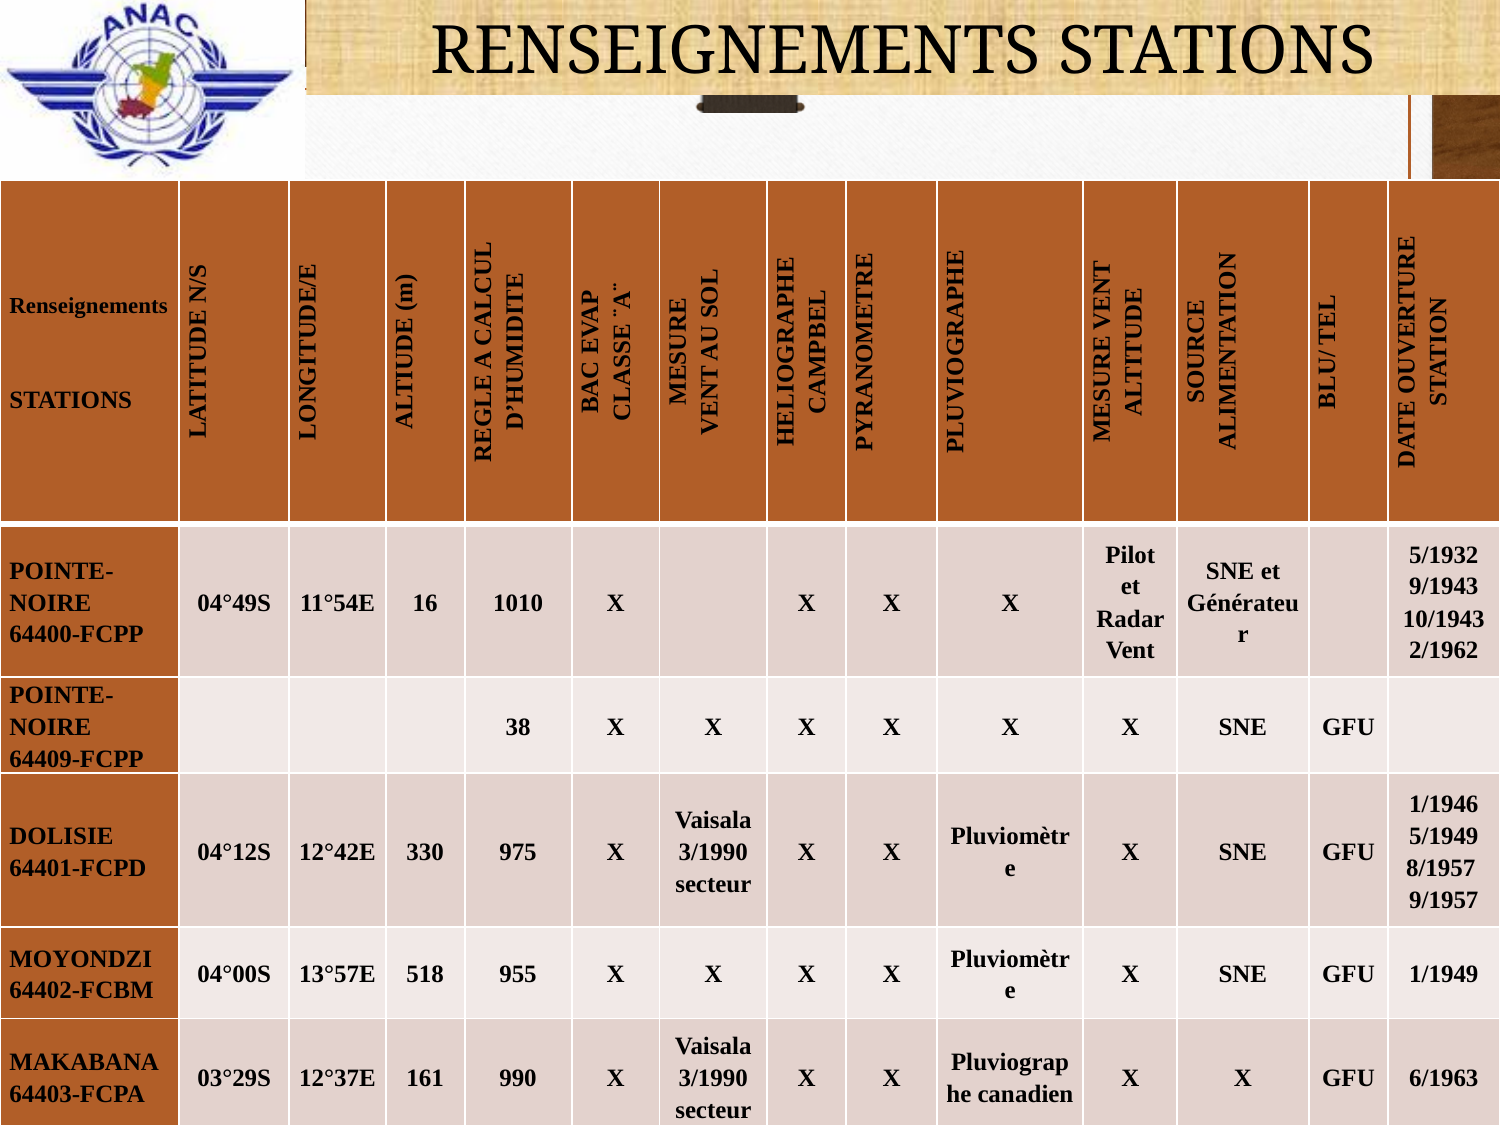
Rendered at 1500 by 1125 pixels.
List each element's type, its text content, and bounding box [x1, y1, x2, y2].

table_header LONGITUDE/E [290, 181, 385, 521]
table_cell X [660, 678, 766, 772]
table_cell 04°49S [180, 527, 288, 676]
table_cell 990 [466, 1019, 571, 1125]
table_header BLU/ TEL [1310, 181, 1387, 521]
table_header HELIOGRAPHE CAMPBEL [768, 181, 845, 521]
table_cell X [938, 678, 1082, 772]
table_cell X [847, 1019, 936, 1125]
table_cell 1/1949 [1389, 928, 1499, 1018]
table_cell 12°42E [290, 774, 385, 926]
table_cell 38 [466, 678, 571, 772]
table_cell GFU [1310, 1019, 1387, 1125]
table_cell POINTE-NOIRE 64409-FCPP [1, 678, 178, 772]
table_cell 1/1946 5/1949 8/1957 9/1957 [1389, 774, 1499, 926]
table_cell X [573, 678, 659, 772]
table_cell Vaisala 3/1990 secteur [660, 774, 766, 926]
table_header ALTIUDE (m) [387, 181, 464, 521]
table_cell 518 [387, 928, 464, 1018]
table_cell X [1178, 1019, 1308, 1125]
table_cell DOLISIE 64401-FCPD [1, 774, 178, 926]
table_cell X [1084, 678, 1176, 772]
table_cell Pilot et Radar Vent [1084, 527, 1176, 676]
table_cell 16 [387, 527, 464, 676]
table_header LATITUDE N/S [180, 181, 288, 521]
table_cell [387, 678, 464, 772]
picture [0, 0, 1408, 180]
table_cell Pluviomètre [938, 928, 1082, 1018]
table_header Renseignements STATIONS [1, 181, 178, 521]
table_cell Vaisala 3/1990 secteur [660, 1019, 766, 1125]
table_header SOURCE ALIMENTATION [1178, 181, 1308, 521]
table_cell X [573, 928, 659, 1018]
table_cell X [573, 774, 659, 926]
table_header MESURE VENT ALTITUDE [1084, 181, 1176, 521]
table_cell MOYONDZI 64402-FCBM [1, 928, 178, 1018]
text_box RENSEIGNEMENTS STATIONS [305, 0, 1500, 96]
table_header REGLE A CALCUL D’HUMIDITE [466, 181, 571, 521]
table_cell 161 [387, 1019, 464, 1125]
table_header BAC EVAP CLASSE ¨A¨ [573, 181, 659, 521]
table_cell 03°29S [180, 1019, 288, 1125]
table_cell X [847, 774, 936, 926]
table_header PYRANOMETRE [847, 181, 936, 521]
table_cell SNE [1178, 678, 1308, 772]
table_cell X [768, 678, 845, 772]
table_cell Pluviomètre [938, 774, 1082, 926]
table_cell X [768, 527, 845, 676]
table_cell [1310, 527, 1387, 676]
table_cell 04°12S [180, 774, 288, 926]
table_cell GFU [1310, 928, 1387, 1018]
table_cell 04°00S [180, 928, 288, 1018]
table_cell 1010 [466, 527, 571, 676]
table_cell X [1084, 1019, 1176, 1125]
table_cell X [847, 678, 936, 772]
table_cell 975 [466, 774, 571, 926]
table_cell X [1084, 928, 1176, 1018]
table_header PLUVIOGRAPHE [938, 181, 1082, 521]
table_cell 6/1963 [1389, 1019, 1499, 1125]
table_cell SNE [1178, 774, 1308, 926]
table_cell X [938, 527, 1082, 676]
table_header DATE OUVERTURE STATION [1389, 181, 1499, 521]
table_cell Pluviographe canadien [938, 1019, 1082, 1125]
table_cell GFU [1310, 678, 1387, 772]
table_cell SNE [1178, 928, 1308, 1018]
table_cell X [1084, 774, 1176, 926]
table_cell MAKABANA 64403-FCPA [1, 1019, 178, 1125]
table_cell X [573, 1019, 659, 1125]
table_cell X [768, 774, 845, 926]
table_cell 11°54E [290, 527, 385, 676]
table_cell X [573, 527, 659, 676]
table_cell GFU [1310, 774, 1387, 926]
table_cell SNE et Générateur [1178, 527, 1308, 676]
table_header MESURE VENT AU SOL [660, 181, 766, 521]
table_cell 330 [387, 774, 464, 926]
table_cell X [768, 928, 845, 1018]
table_cell 5/1932 9/1943 10/1943 2/1962 [1389, 527, 1499, 676]
table_cell 955 [466, 928, 571, 1018]
table_cell X [847, 527, 936, 676]
table_cell 12°37E [290, 1019, 385, 1125]
table_cell POINTE-NOIRE 64400-FCPP [1, 527, 178, 676]
table_cell [180, 678, 288, 772]
table_cell 13°57E [290, 928, 385, 1018]
picture [1411, 96, 1500, 179]
table_cell X [660, 928, 766, 1018]
table_cell [290, 678, 385, 772]
table_cell [1389, 678, 1499, 772]
table_cell X [768, 1019, 845, 1125]
table_cell X [847, 928, 936, 1018]
table_cell [660, 527, 766, 676]
